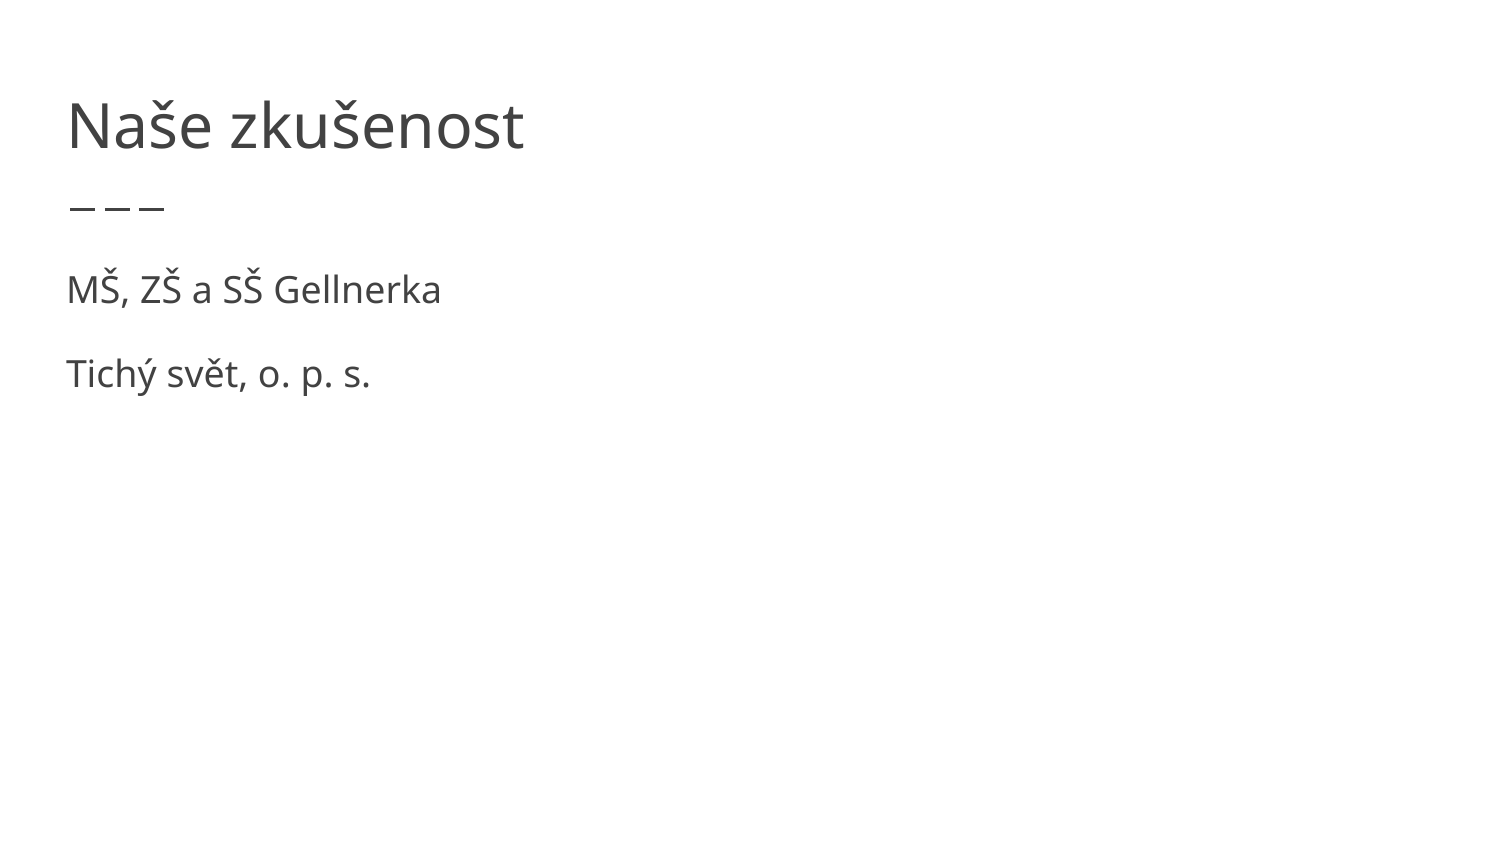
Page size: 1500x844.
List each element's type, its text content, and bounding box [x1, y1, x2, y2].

title Naše zkušenost [51, 61, 1449, 182]
list MŠ, ZŠ a SŠ Gellnerka Tichý svět, o. p. s. [51, 240, 1449, 750]
